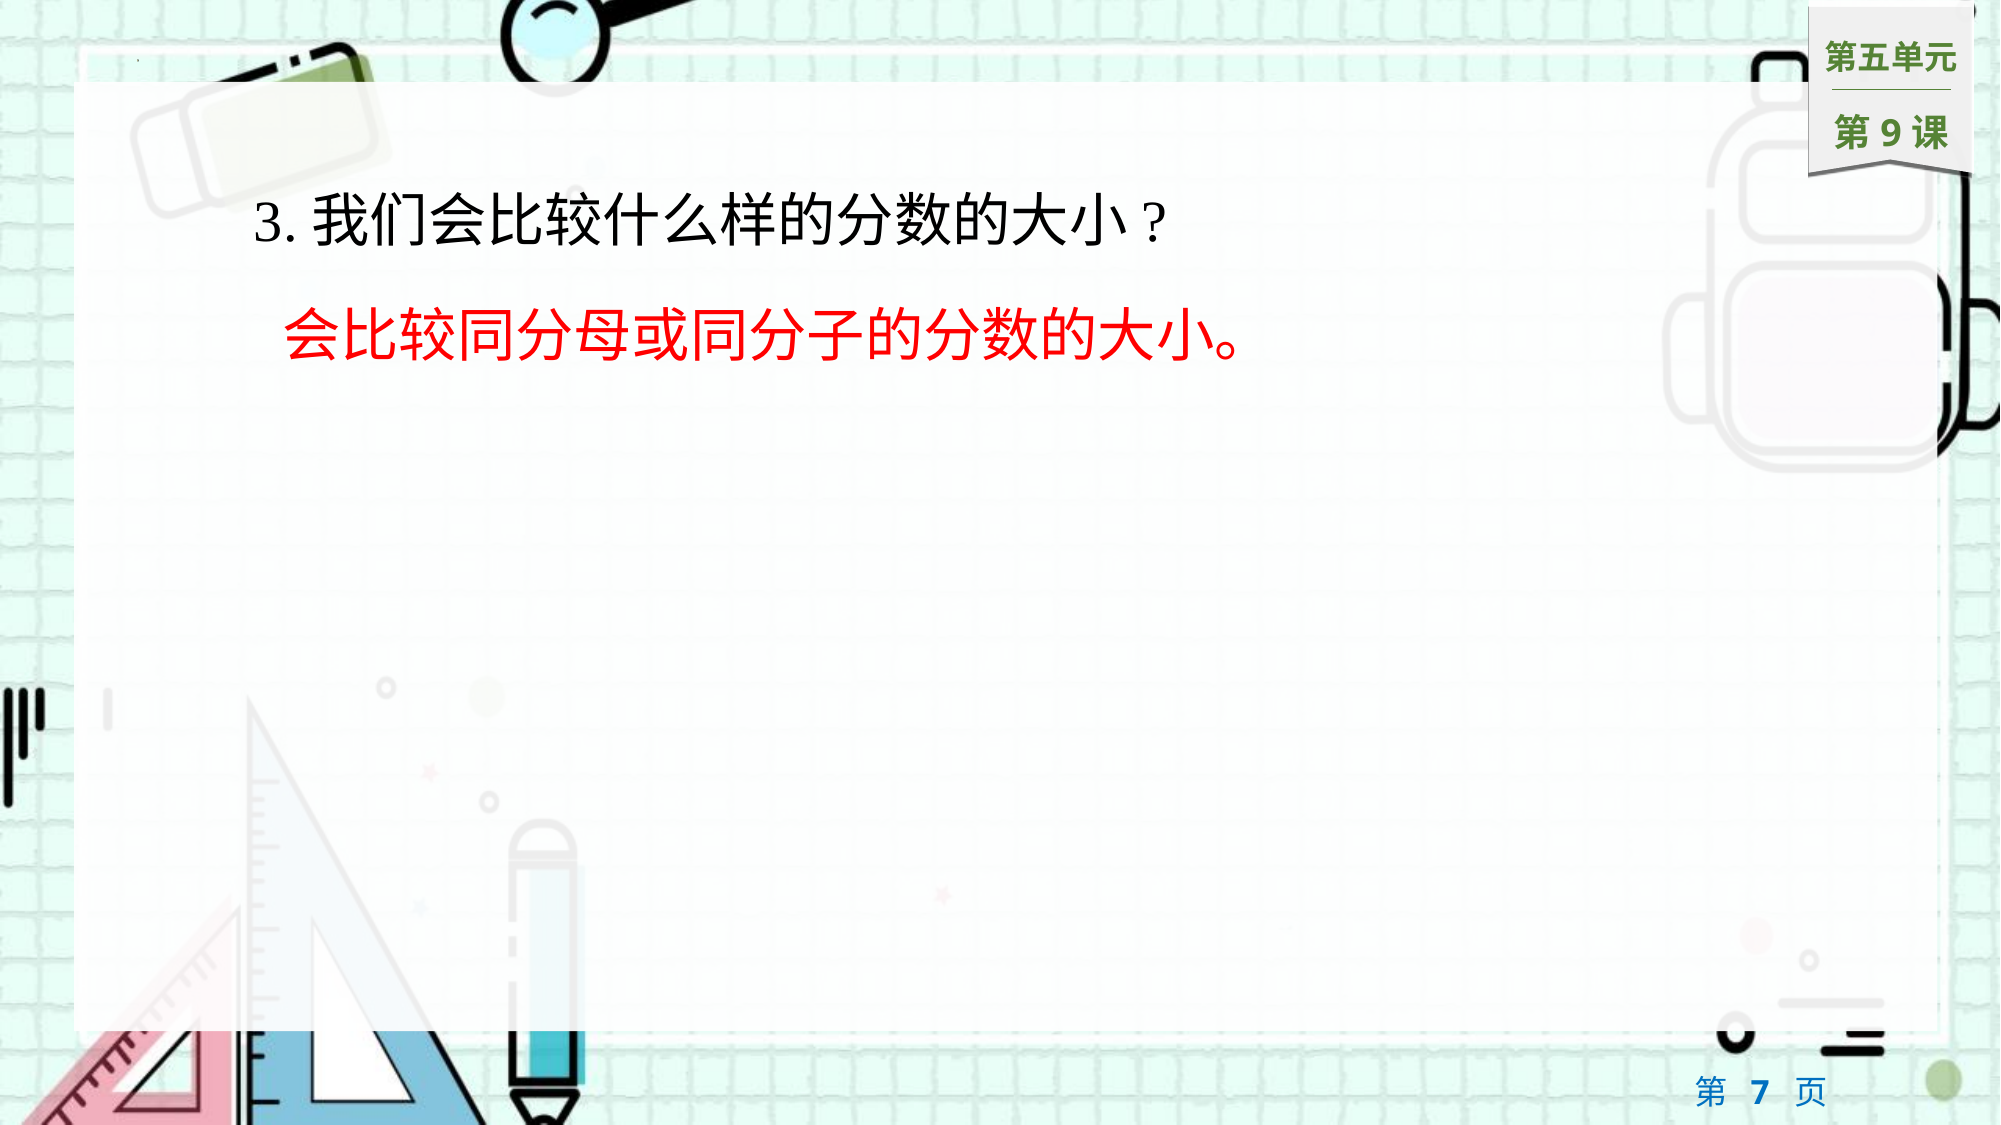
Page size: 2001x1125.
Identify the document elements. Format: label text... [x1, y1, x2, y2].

list 会比较同分母或同分子的分数的大小。 [267, 255, 1851, 361]
picture [0, 0, 2000, 1125]
list 3.我们会比较什么样的分数的大小? [121, 140, 1844, 1043]
picture [1938, 168, 1971, 176]
